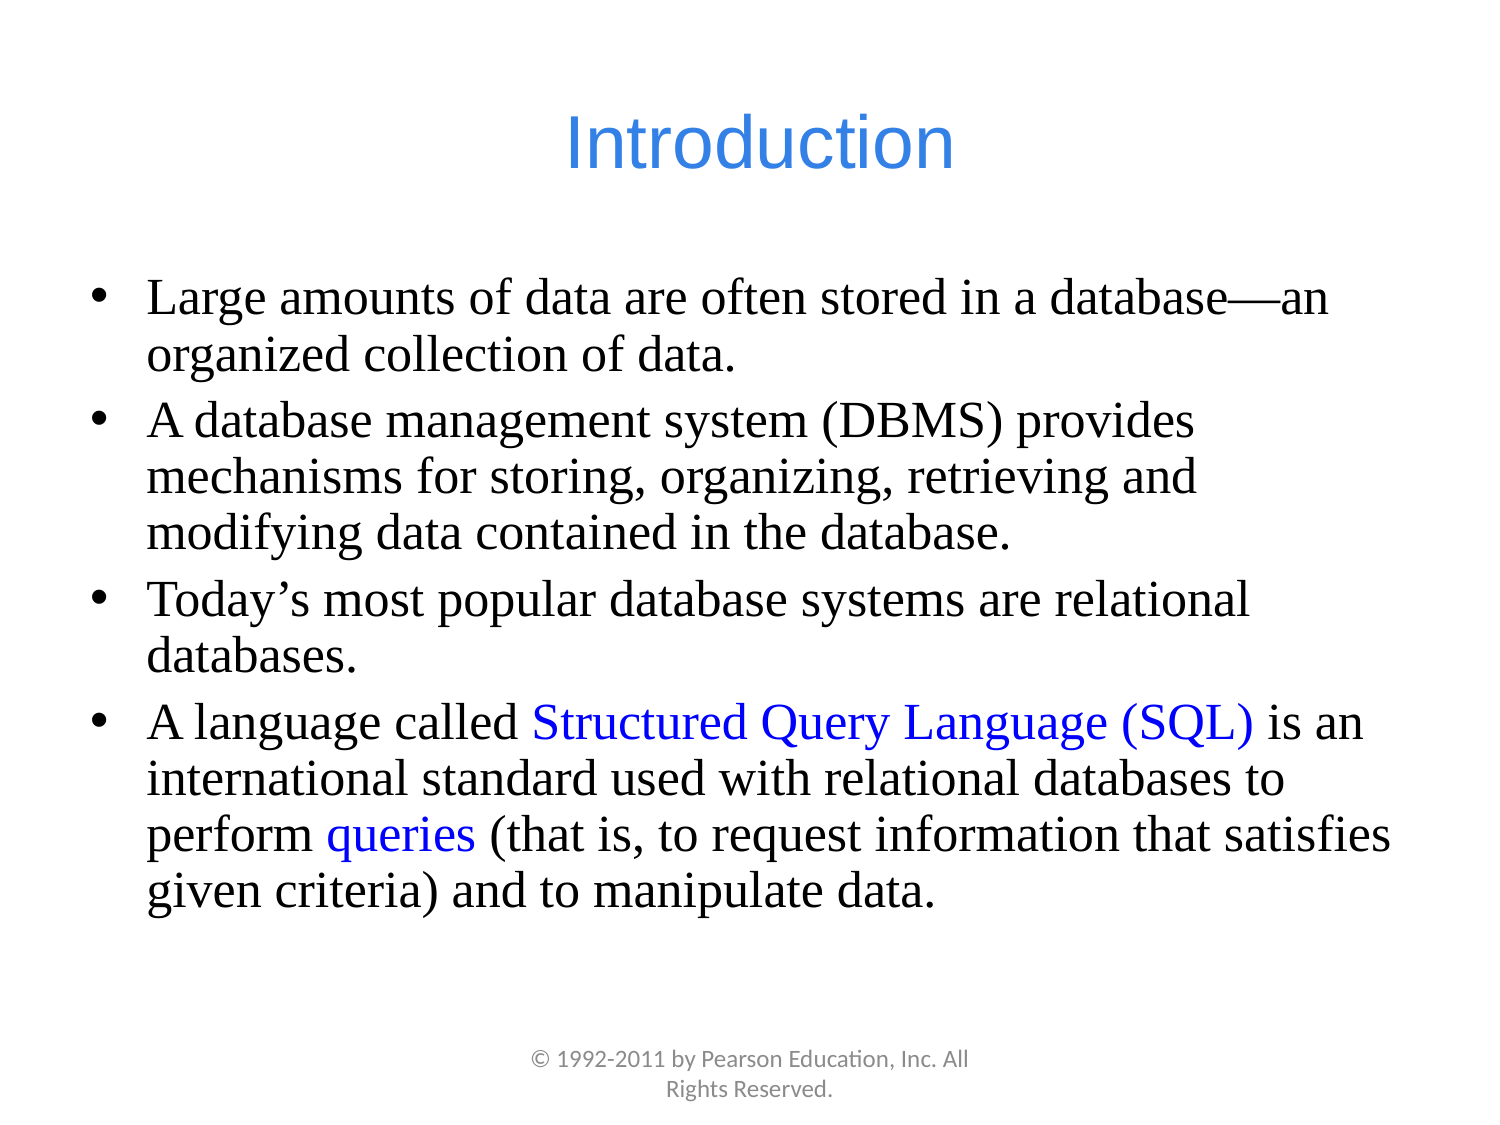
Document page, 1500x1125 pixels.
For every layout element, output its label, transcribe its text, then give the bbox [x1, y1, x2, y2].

footer © 1992-2011 by Pearson Education, Inc. All Rights Reserved. [512, 1042, 988, 1103]
list Large amounts of data are often stored in a database—an organized collection of data. A database management system (DBMS) provides mechanisms for storing, organizing, retrieving and modifying data contained in the database. Today’s most popular database systems are relational databases. A language called Structured Query Language (SQL) is an international standard used with relational databases to perform queries (that is, to request information that satisfies given criteria) and to manipulate data. [75, 262, 1425, 1005]
title Introduction [75, 45, 1425, 233]
